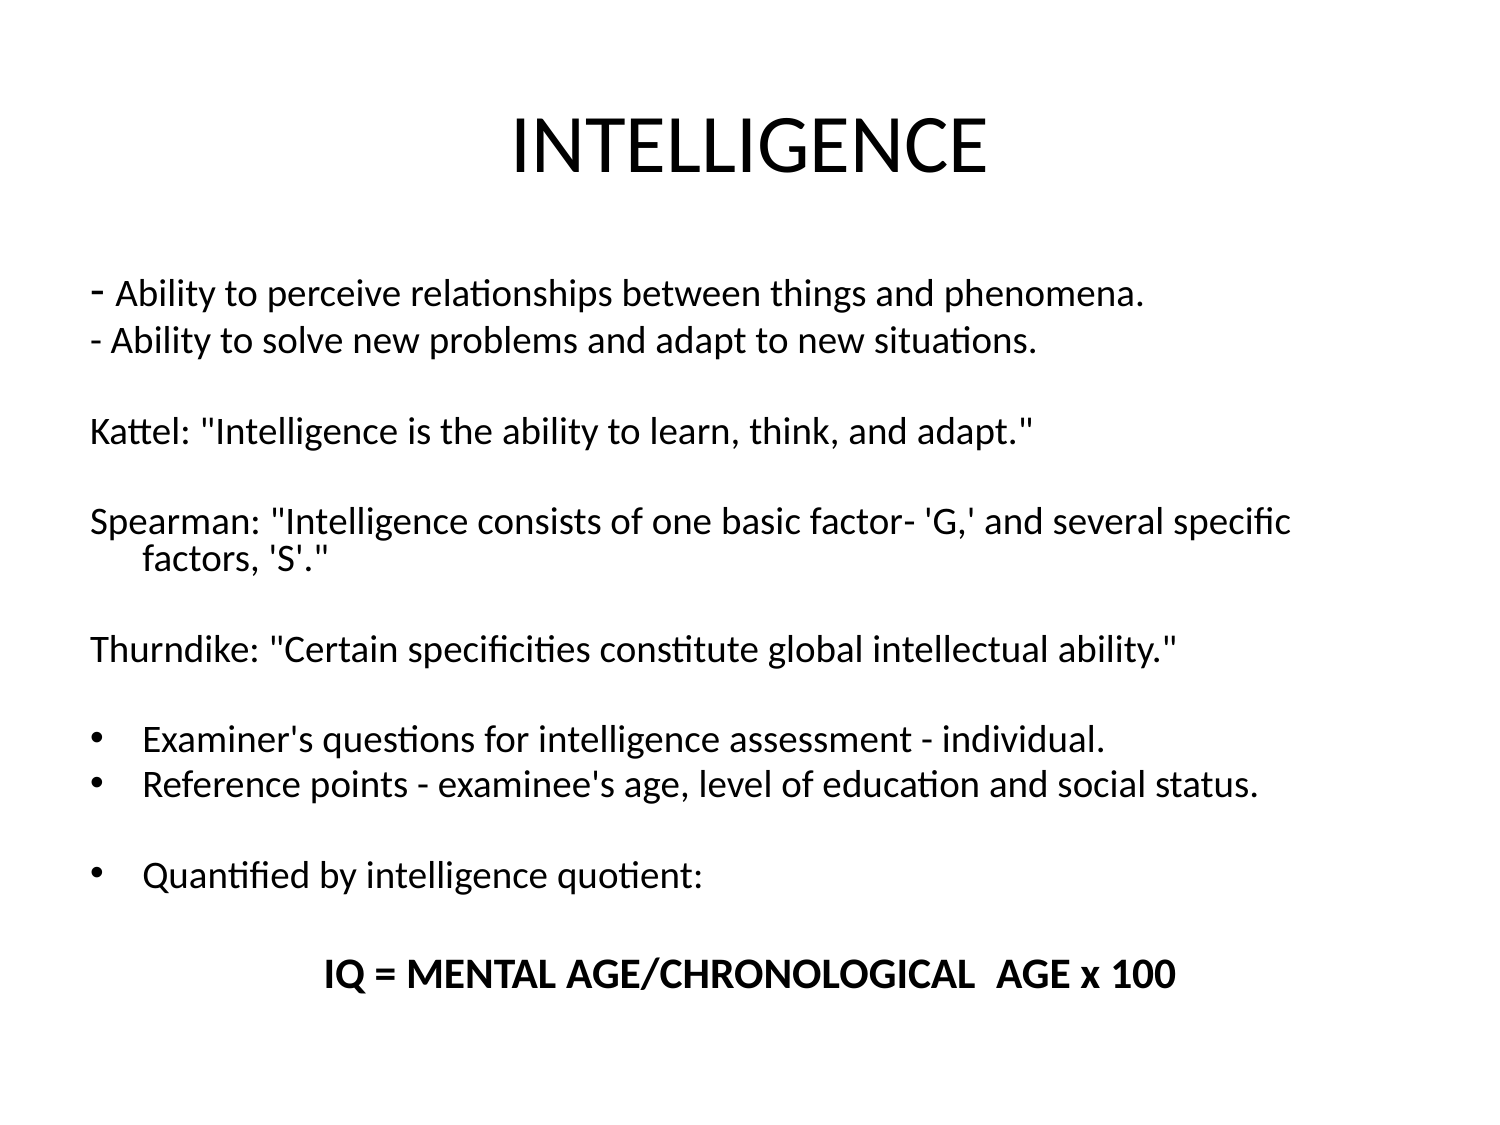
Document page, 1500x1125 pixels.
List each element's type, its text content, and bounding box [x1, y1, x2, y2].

list - Ability to perceive relationships between things and phenomena. - Ability to solve new problems and adapt to new situations. Kattel: "Intelligence is the ability to learn, think, and adapt." Spearman: "Intelligence consists of one basic factor- 'G,' and several specific factors, 'S'." Thurndike: "Certain specificities constitute global intellectual ability." Examiner's questions for intelligence assessment - individual. Reference points - examinee's age, level of education and social status. Quantified by intelligence quotient: IQ = MENTAL AGE/CHRONOLOGICAL AGE x 100 [75, 262, 1425, 1005]
title INTELLIGENCE [75, 45, 1425, 233]
